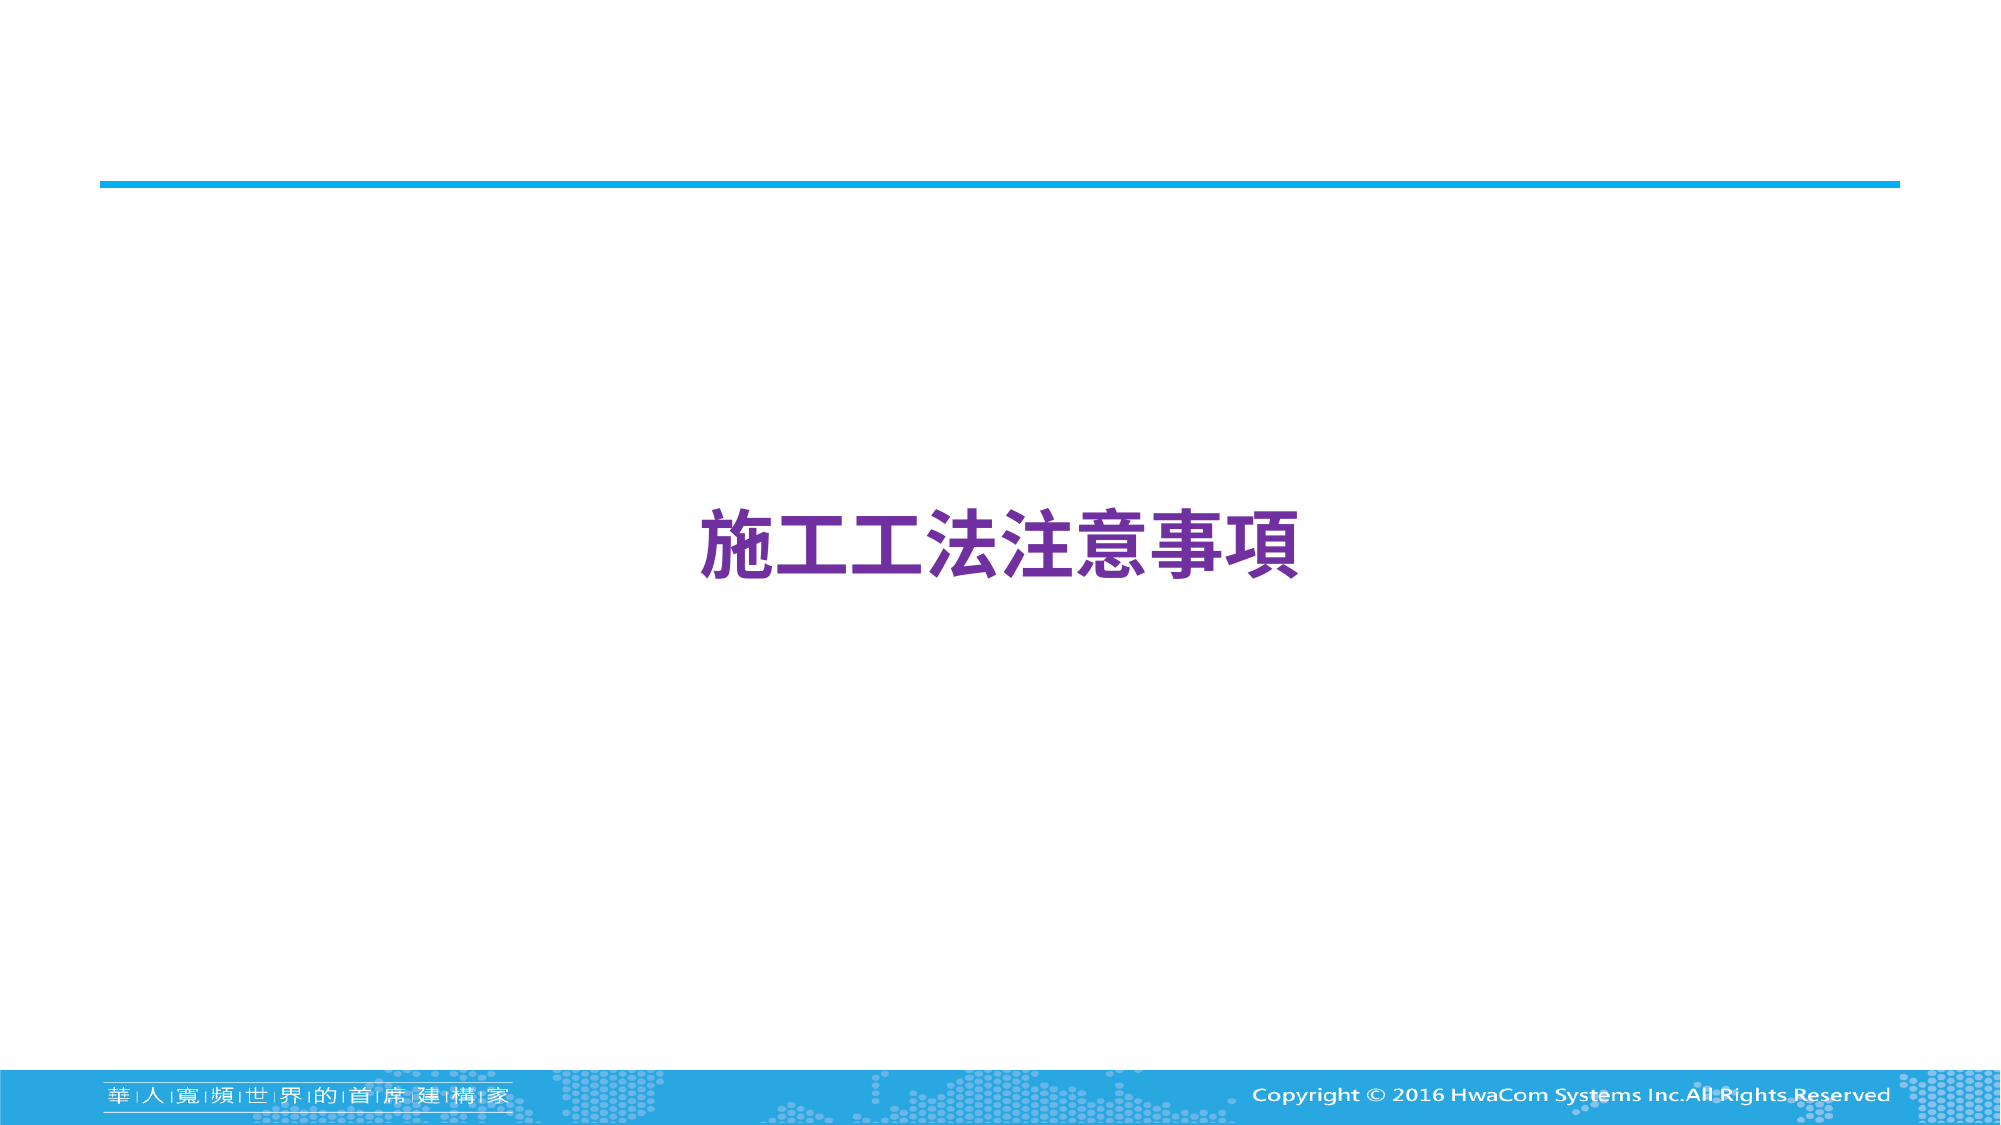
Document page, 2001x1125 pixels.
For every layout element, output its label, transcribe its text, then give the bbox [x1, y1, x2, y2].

picture [0, 1070, 2000, 1125]
title 施工工法注意事項 [99, 479, 1900, 606]
